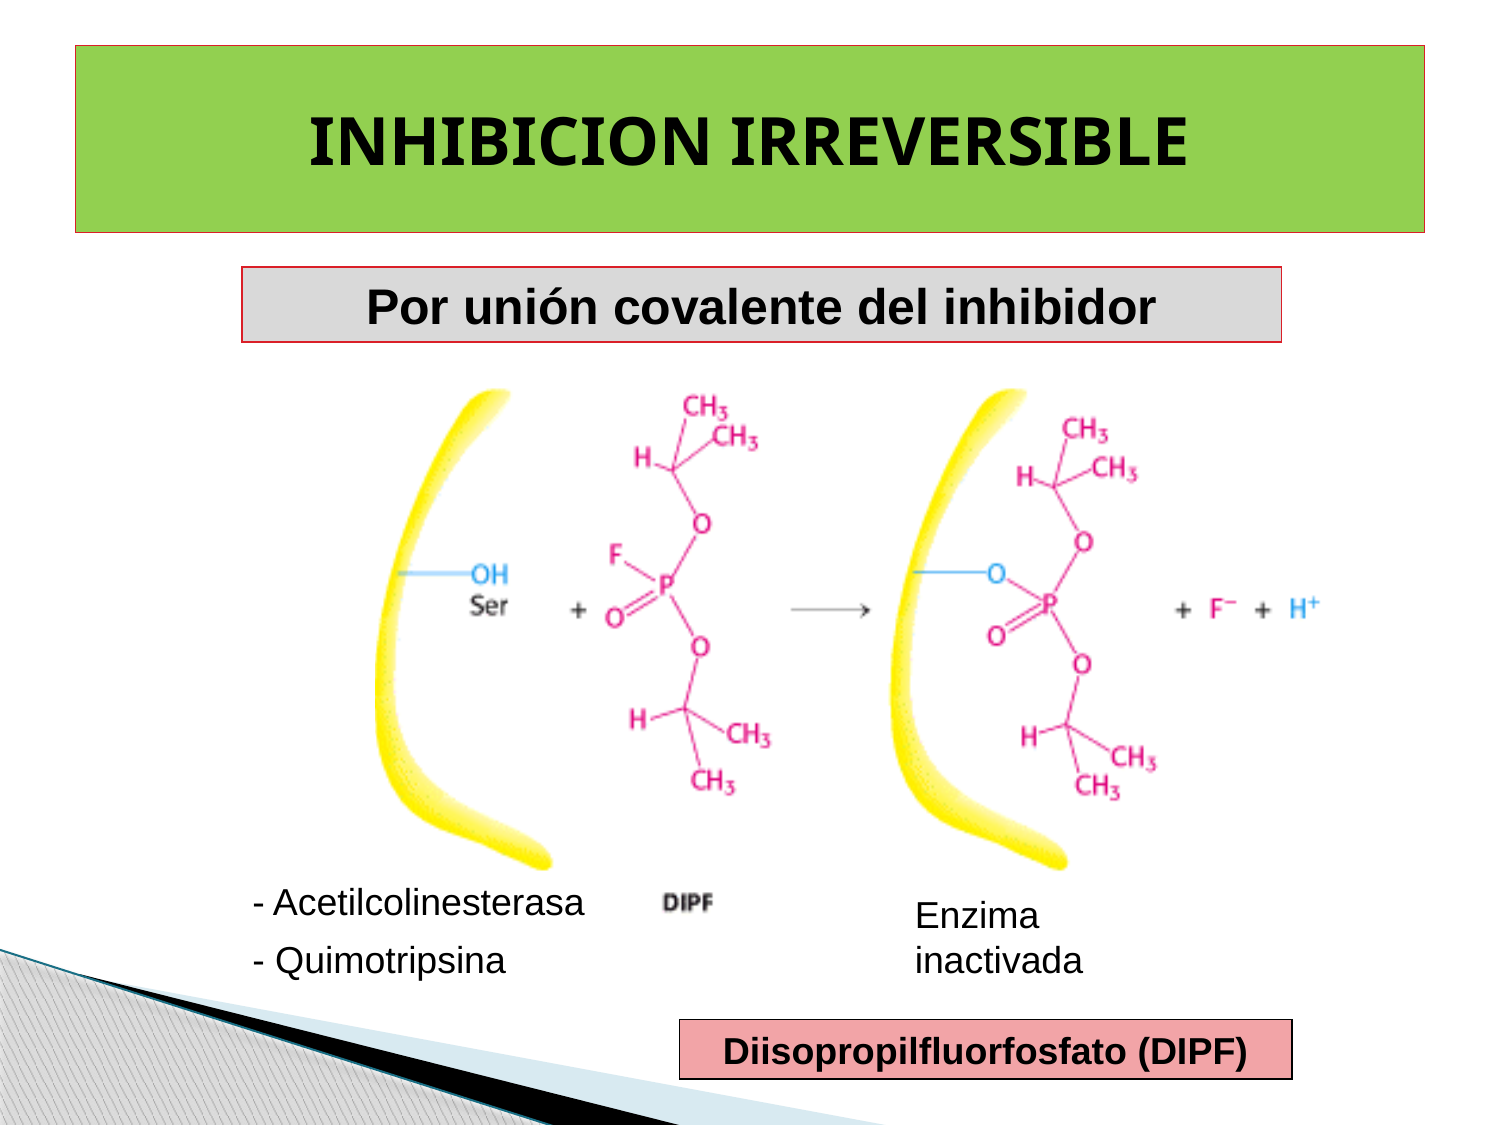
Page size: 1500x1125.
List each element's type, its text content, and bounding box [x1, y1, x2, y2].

title INHIBICION IRREVERSIBLE [75, 45, 1425, 233]
text_box Por unión covalente del inhibidor [242, 267, 1282, 342]
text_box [237, 387, 1326, 1000]
text_box Diisopropilfluorfosfato (DIPF) [679, 1019, 1293, 1080]
